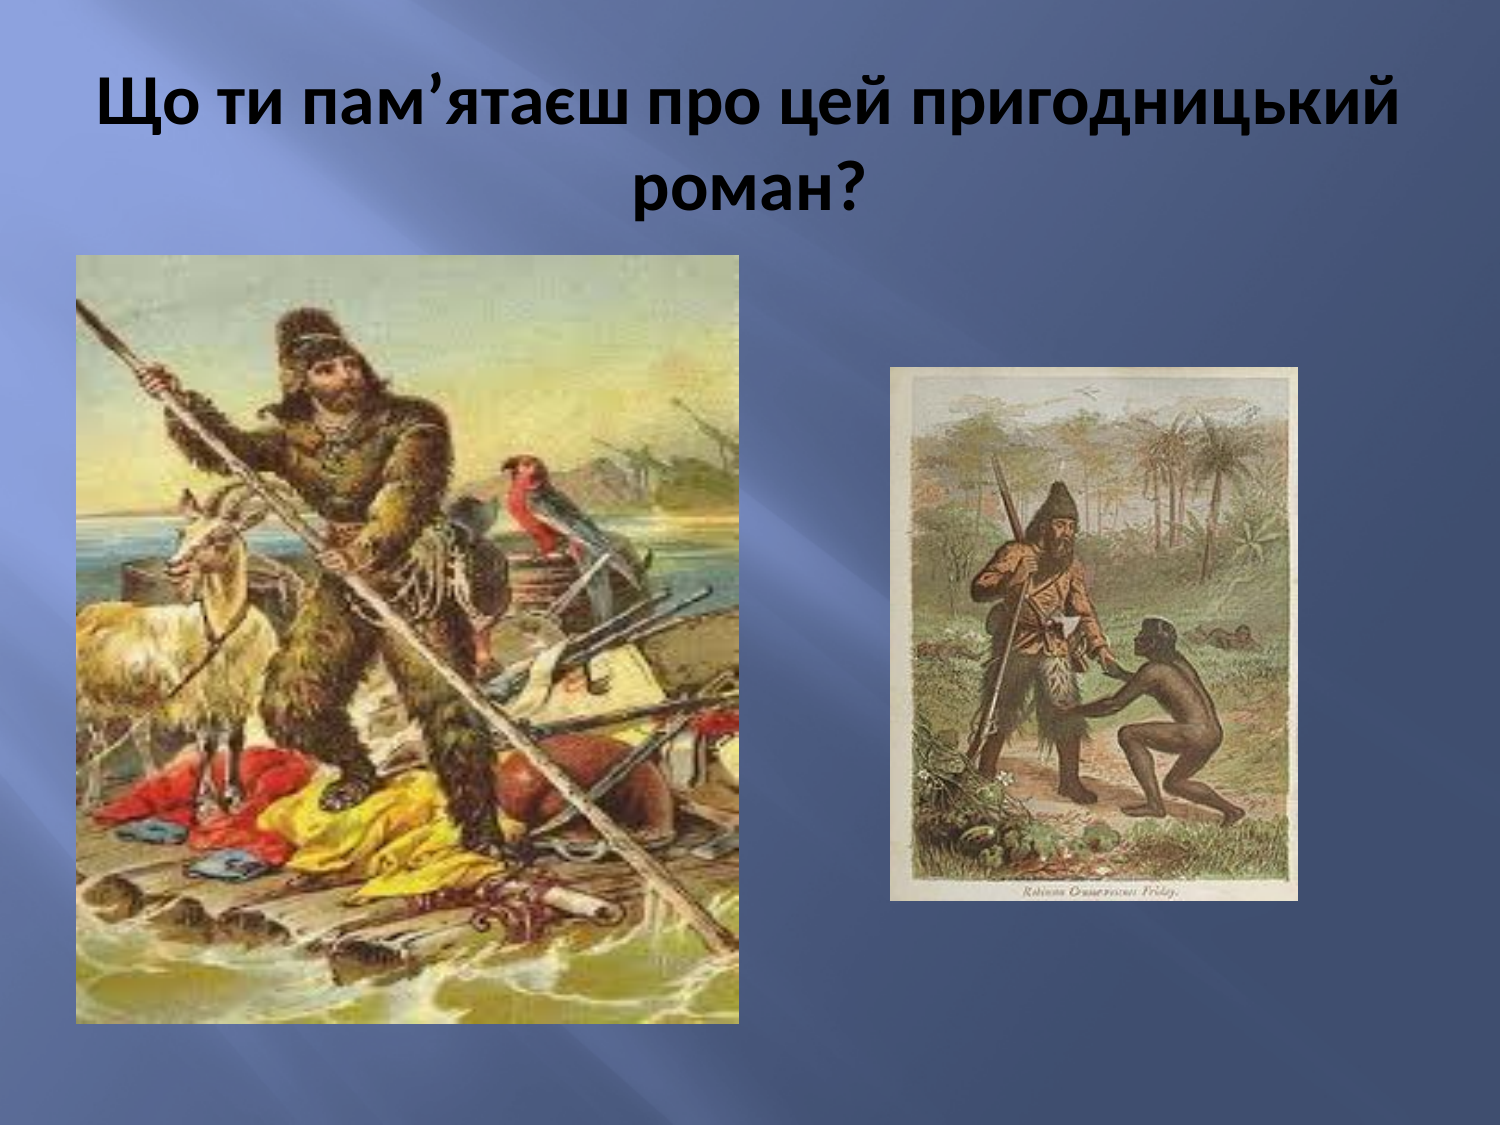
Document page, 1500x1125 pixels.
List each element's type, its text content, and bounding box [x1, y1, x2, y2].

title Що ти пам’ятаєш про цей пригодницький роман? [75, 45, 1425, 233]
picture [76, 255, 739, 1024]
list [889, 366, 1298, 901]
